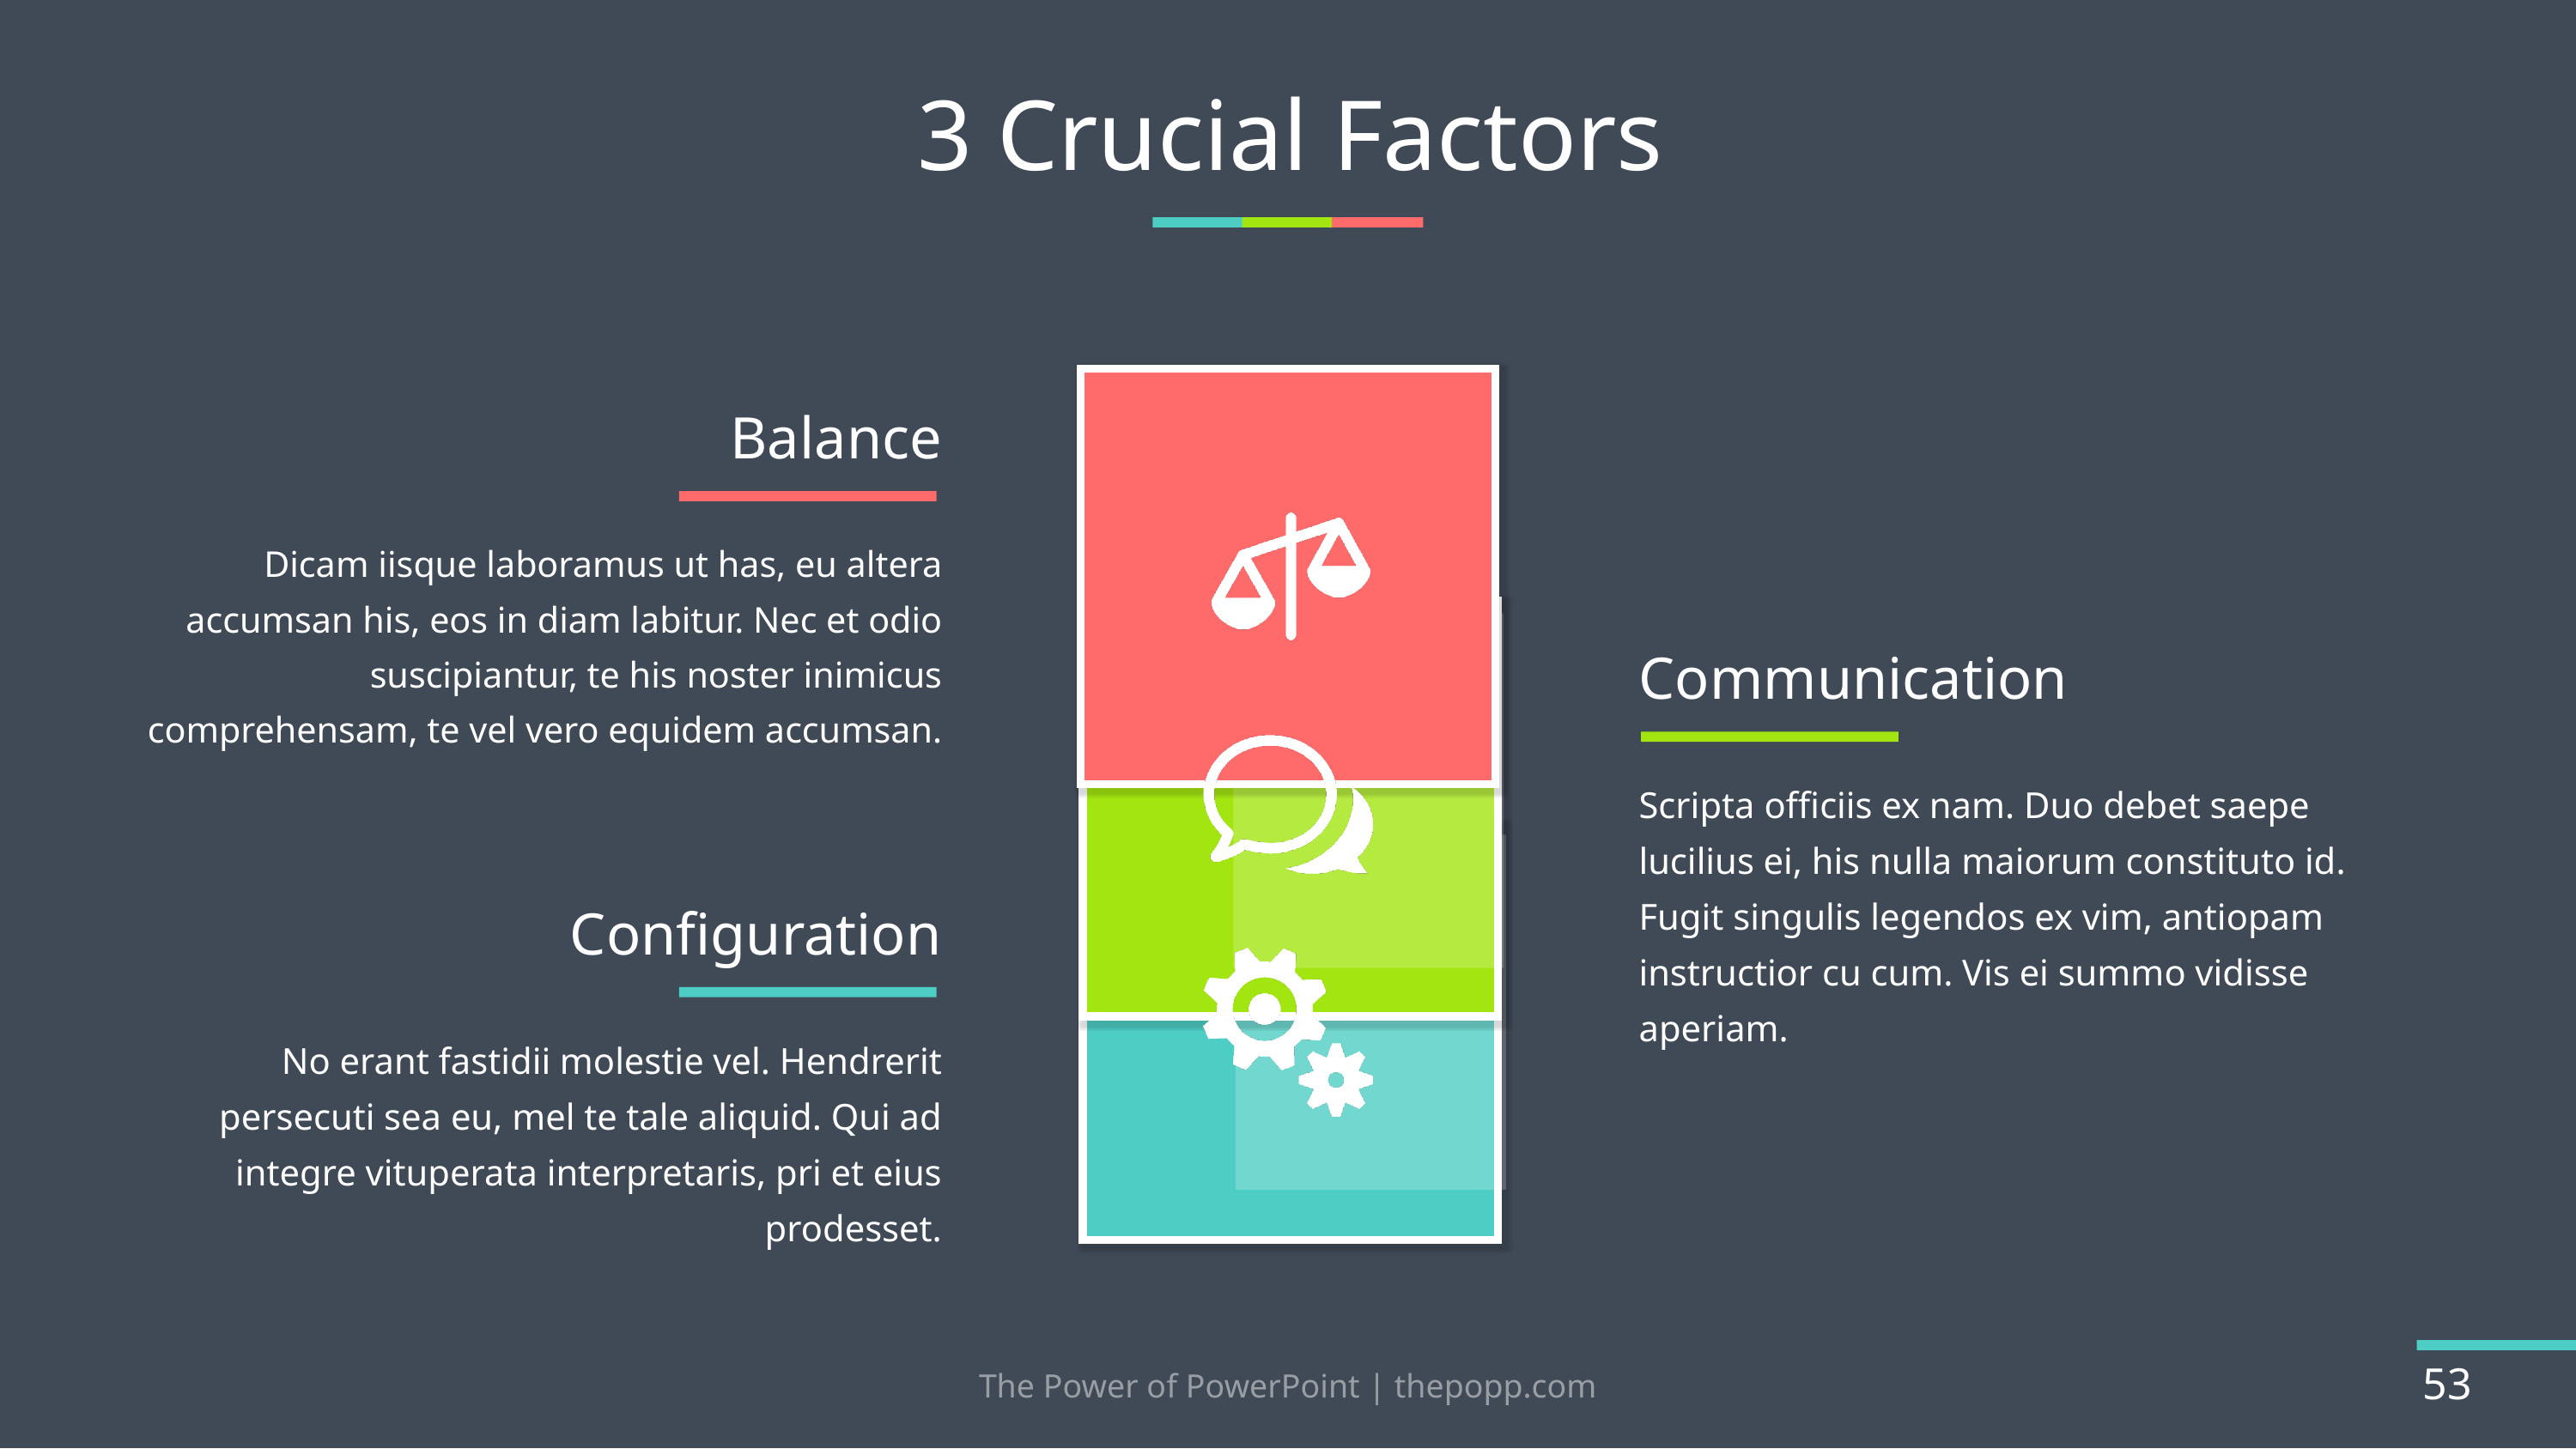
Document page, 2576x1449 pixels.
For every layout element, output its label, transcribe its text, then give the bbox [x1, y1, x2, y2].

list Communication [1625, 623, 2447, 730]
picture [1203, 948, 1373, 1118]
list Dicam iisque laboramus ut has, eu altera accumsan his, eos in diam labitur. Nec et odio suscipiantur, te his noster inimicus comprehensam, te vel vero equidem accumsan. [134, 523, 956, 777]
list No erant fastidii molestie vel. Hendrerit persecuti sea eu, mel te tale aliquid. Qui ad integre vituperata interpretaris, pri et eius prodesset. [134, 1018, 956, 1272]
footer The Power of PowerPoint | thepopp.com [853, 1349, 1723, 1427]
title 3 Crucial Factors [69, 49, 2512, 230]
list Configuration [134, 879, 956, 985]
list Balance [134, 383, 956, 489]
picture [1200, 491, 1370, 661]
slide_number 53 [2409, 1351, 2576, 1421]
list Scripta officiis ex nam. Duo debet saepe lucilius ei, his nulla maiorum constituto id. Fugit singulis legendos ex vim, antiopam instructior cu cum. Vis ei summo vidisse aperiam. [1625, 763, 2447, 1017]
picture [1203, 724, 1373, 894]
